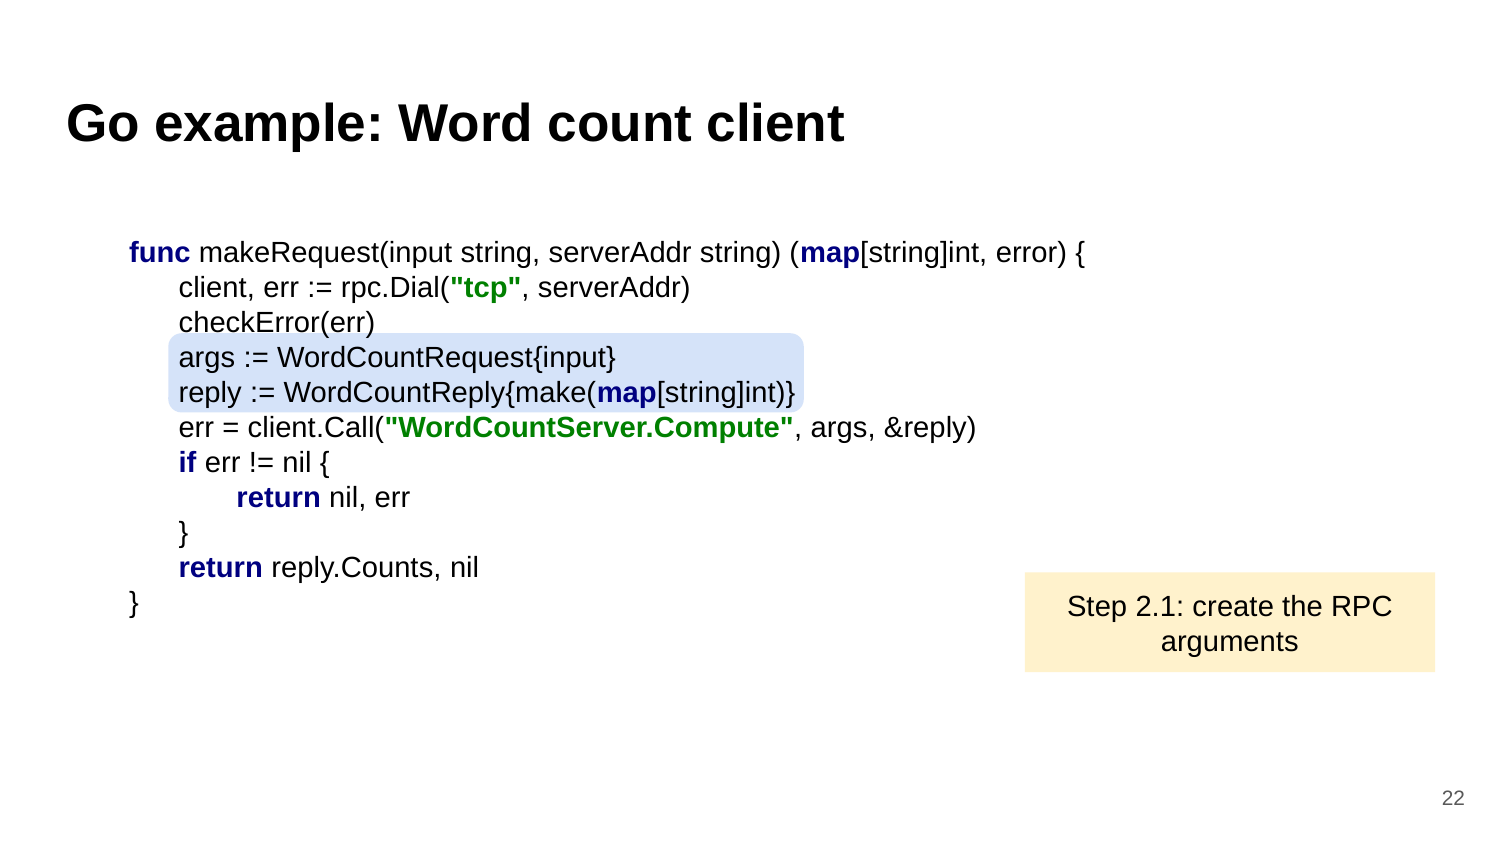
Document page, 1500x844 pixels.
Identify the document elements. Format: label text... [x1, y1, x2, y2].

slide_number 22 [1389, 764, 1480, 830]
text_box func makeRequest(input string, serverAddr string) (map[string]int, error) { client, err := rpc.Dial("tcp", serverAddr) checkError(err) args := WordCountRequest{input} reply := WordCountReply{make(map[string]int)} err = client.Call("WordCountServer.Compute", args, &reply) if err != nil { return nil, err } return reply.Counts, nil } [114, 218, 1239, 706]
title Go example: Word count client [51, 72, 1449, 167]
text_box Step 2.1: create the RPC arguments [1024, 572, 1436, 673]
